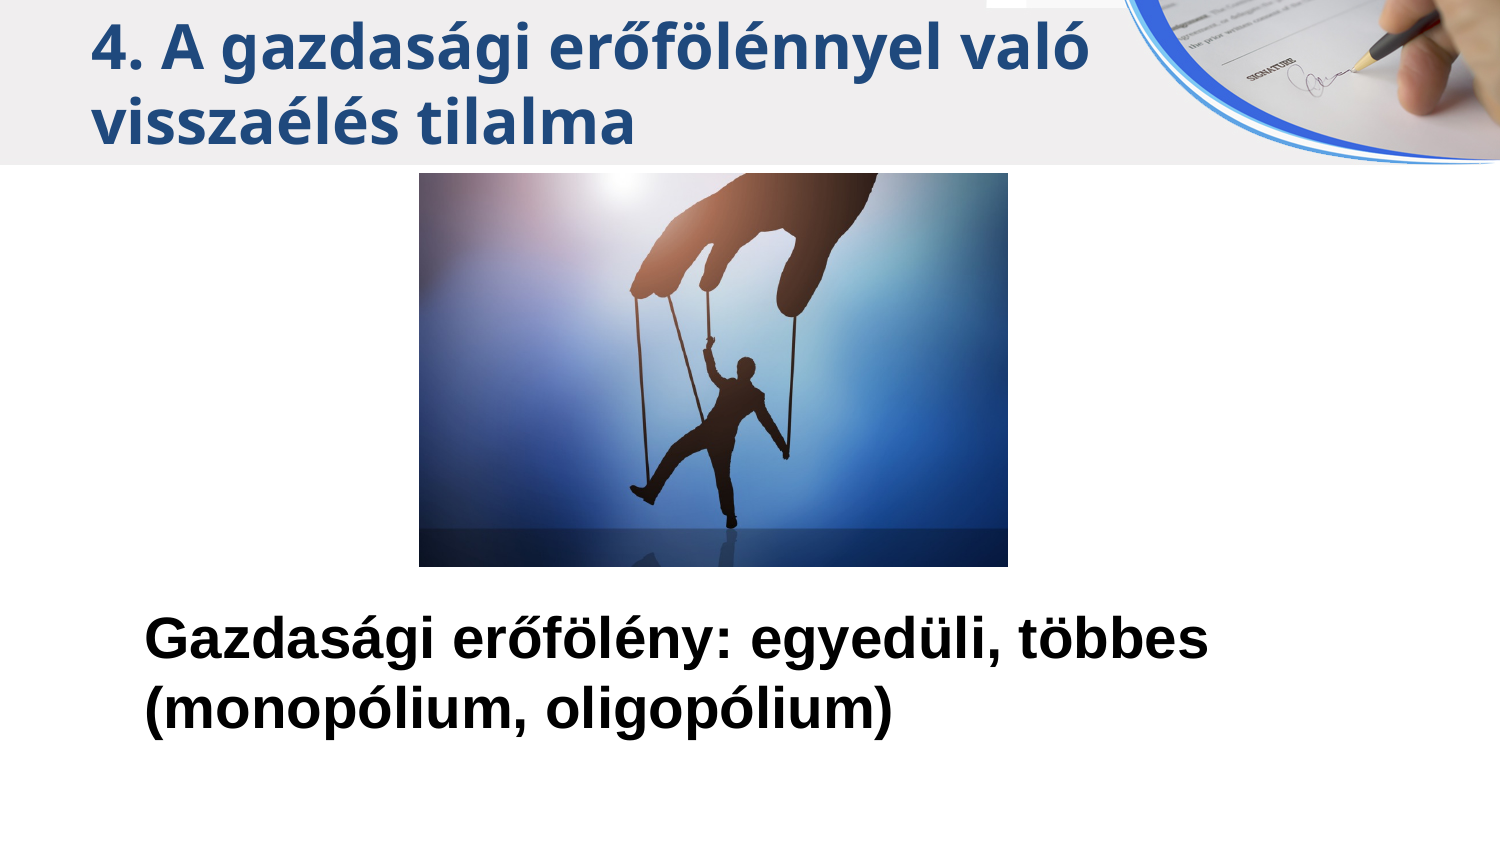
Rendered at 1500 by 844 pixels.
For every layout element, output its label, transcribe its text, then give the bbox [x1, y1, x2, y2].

picture [0, 0, 1500, 844]
list Gazdasági erőfölény: egyedüli, többes (monopólium, oligopólium) [129, 593, 1371, 771]
list 4. A gazdasági erőfölénnyel való visszaélés tilalma [76, 13, 1500, 151]
